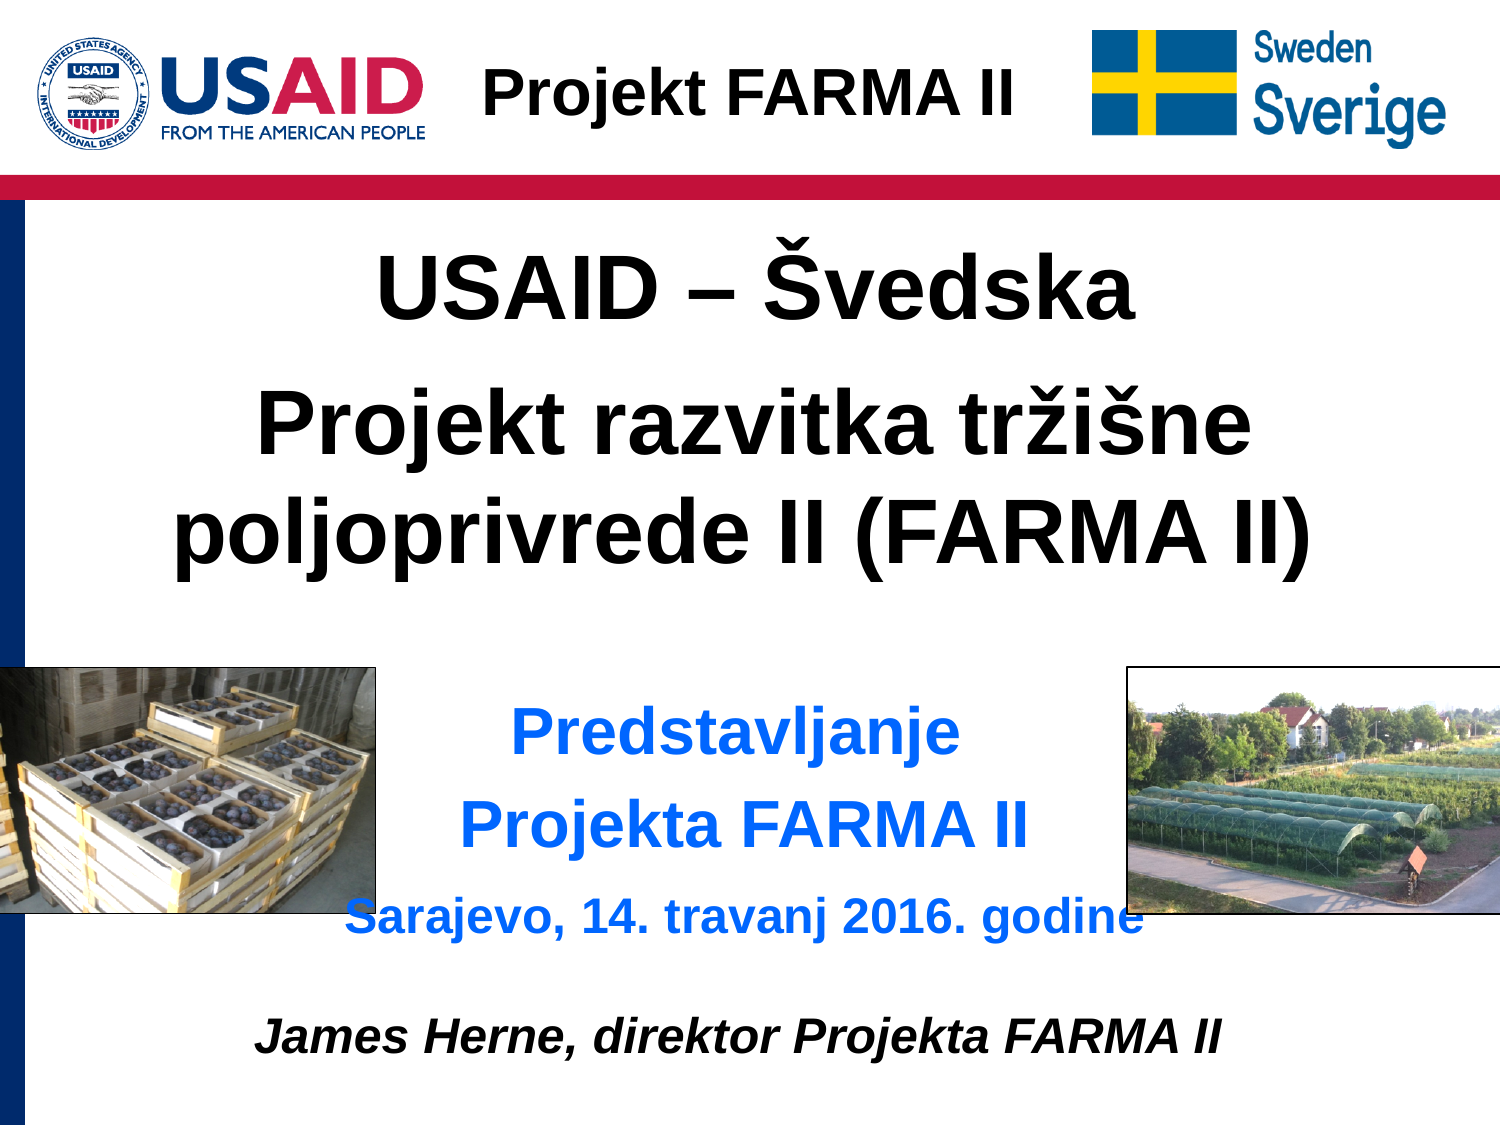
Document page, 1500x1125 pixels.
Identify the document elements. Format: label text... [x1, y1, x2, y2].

picture [37, 37, 435, 150]
text_box Projekt FARMA II [466, 41, 1069, 136]
picture [1092, 30, 1446, 150]
picture [0, 668, 376, 914]
text_box Predstavljanje Projekta FARMA II Sarajevo, 14. travanj 2016. godine James Herne, direktor Projekta FARMA II [53, 656, 1437, 1071]
text_box USAID – Švedska Projekt razvitka tržišne poljoprivrede II (FARMA II) [53, 219, 1458, 598]
picture [1127, 668, 1500, 914]
